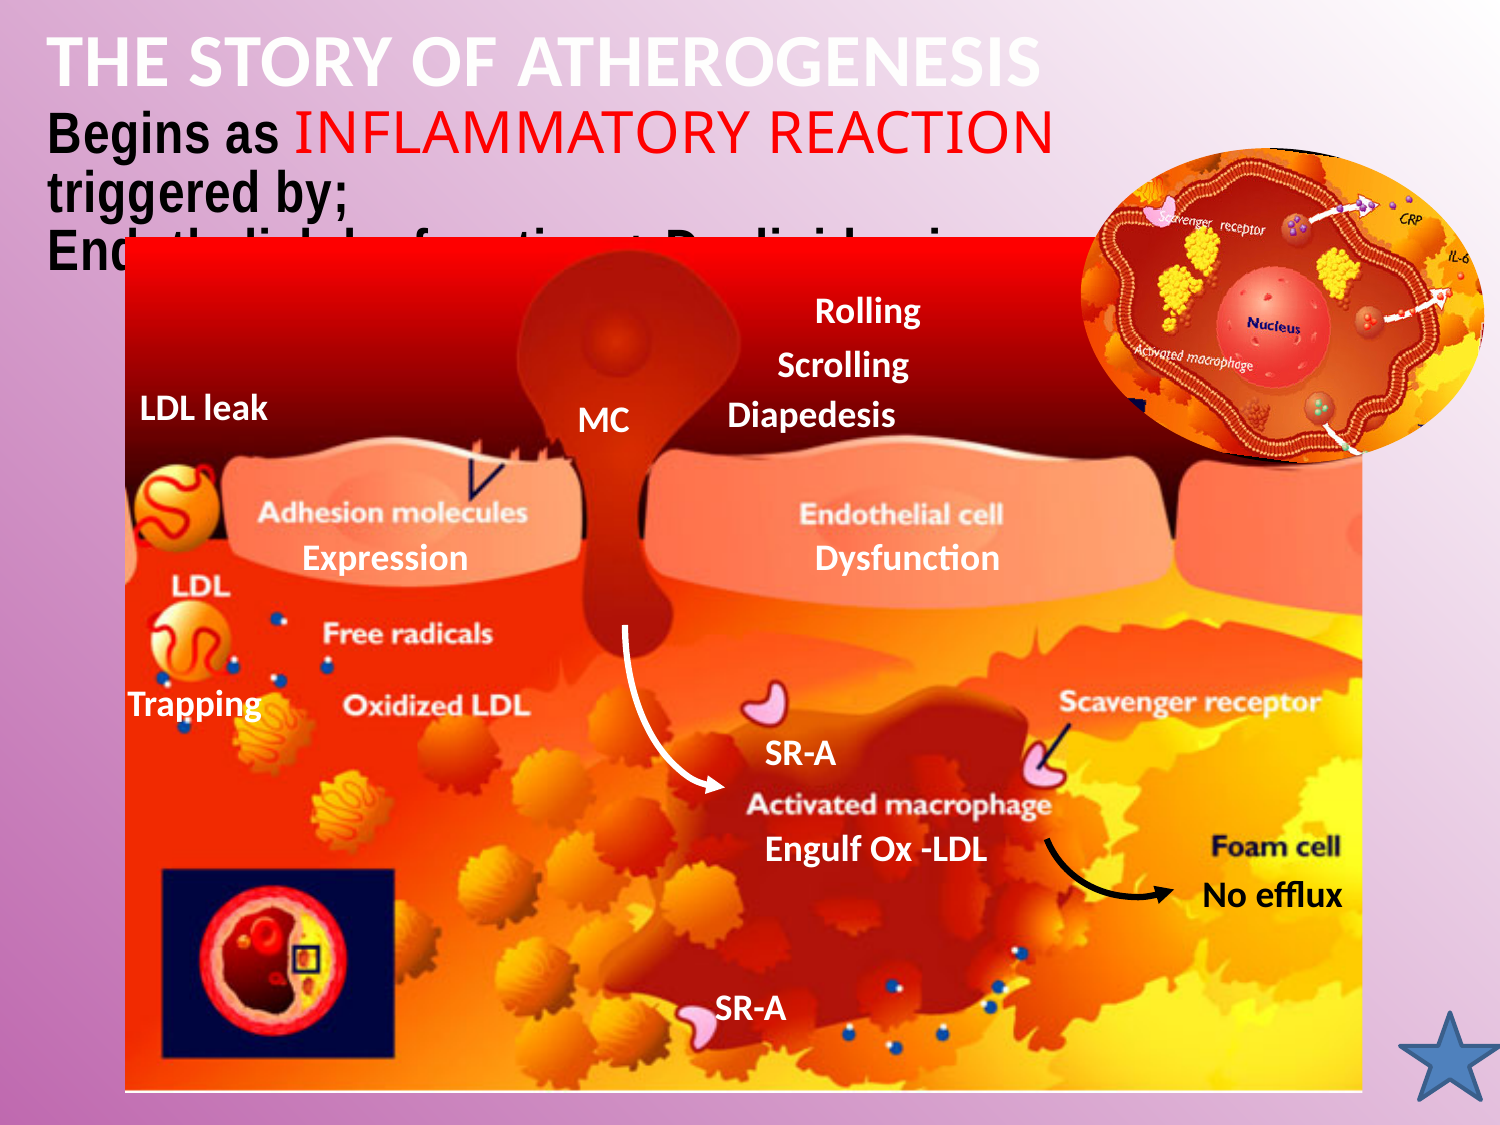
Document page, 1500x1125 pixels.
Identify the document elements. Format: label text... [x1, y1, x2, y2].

picture [124, 1036, 1363, 1093]
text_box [112, 278, 1363, 1036]
text_box THE STORY OF ATHEROGENESIS [0, 3, 1133, 109]
picture [124, 148, 1486, 463]
text_box Begins as INFLAMMATORY REACTION triggered by; Endothelial dysfunction + Dyslipidemia [33, 99, 1246, 290]
text_box [1398, 1010, 1500, 1102]
